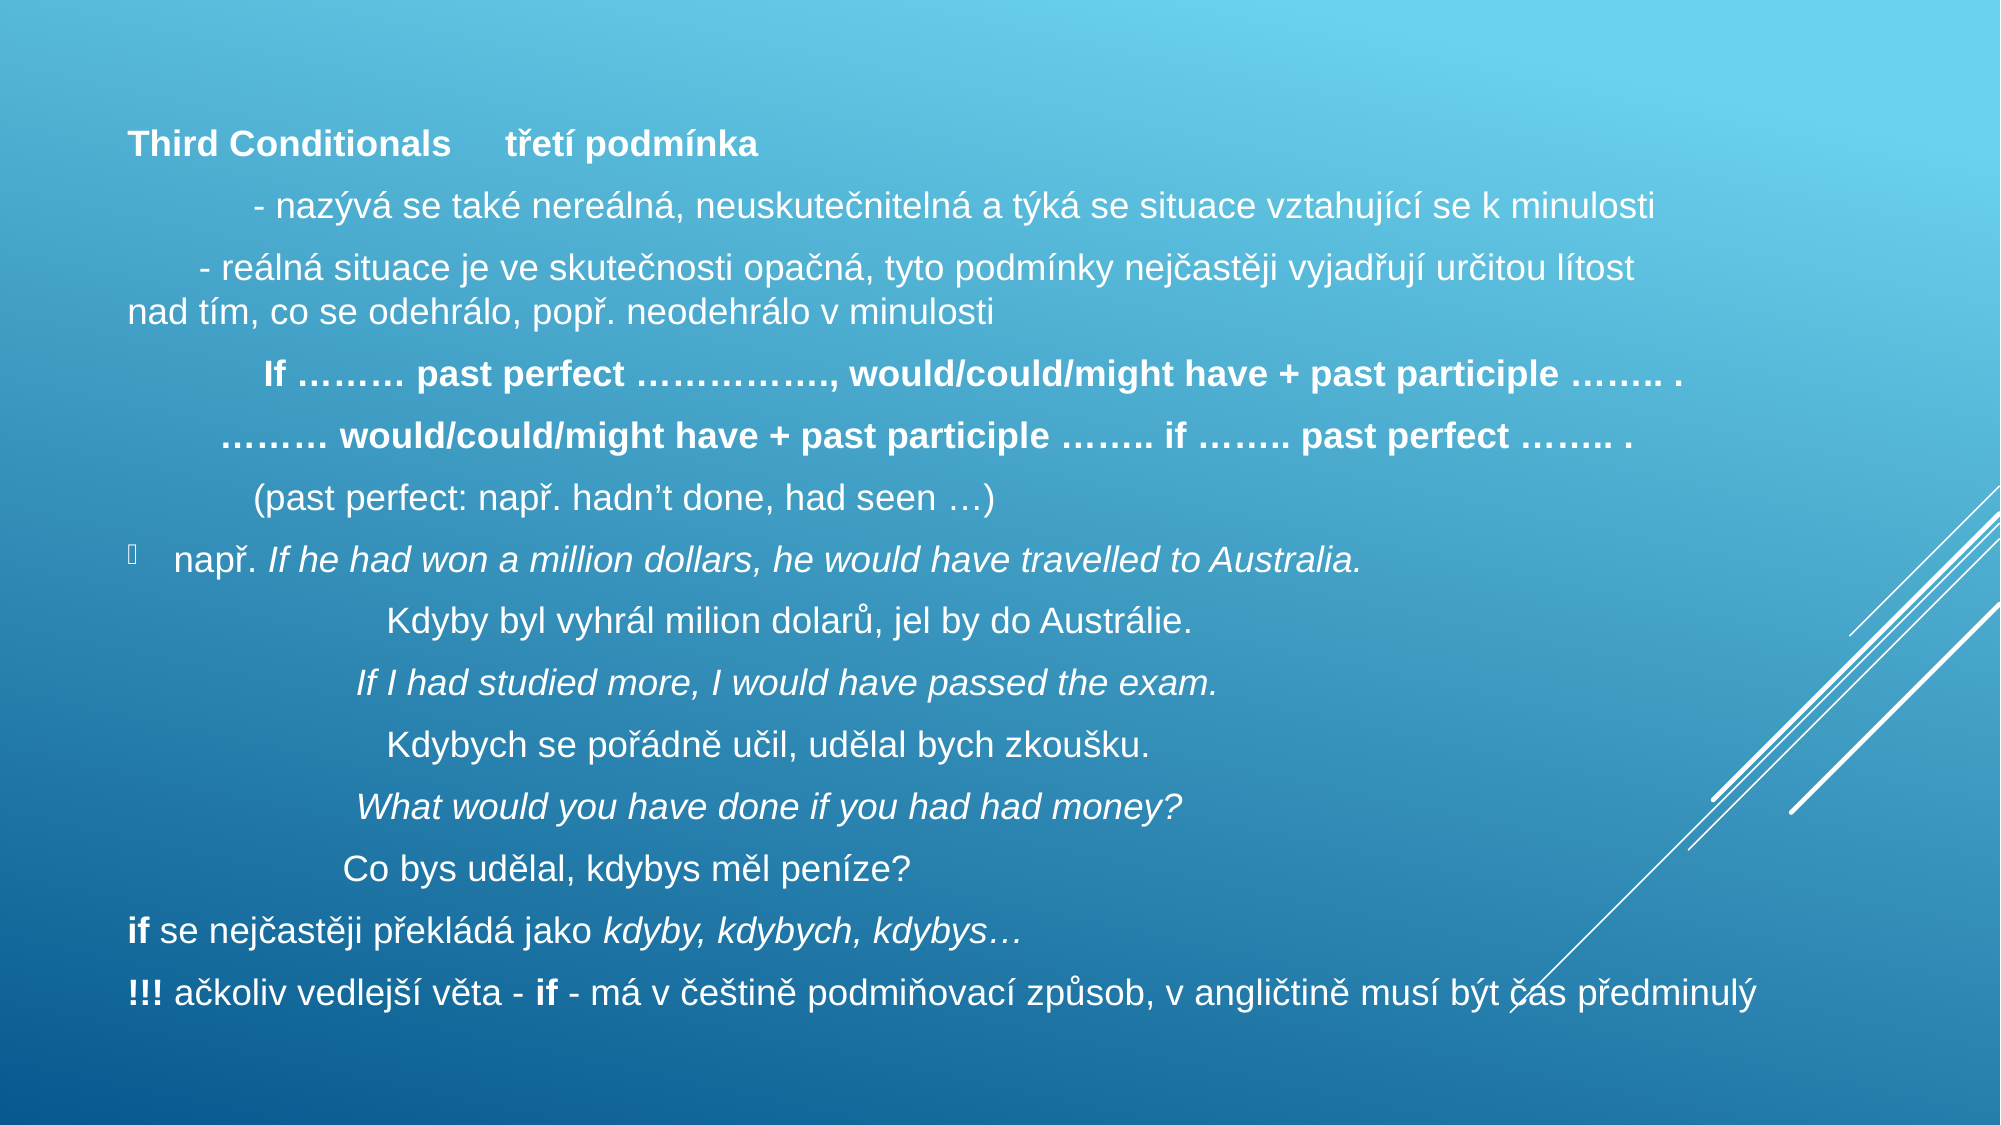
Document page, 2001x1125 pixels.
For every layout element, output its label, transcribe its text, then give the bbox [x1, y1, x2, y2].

list Third Conditionals třetí podmínka - nazývá se také nereálná, neuskutečnitelná a týká se situace vztahující se k minulosti - reálná situace je ve skutečnosti opačná, tyto podmínky nejčastěji vyjadřují určitou lítost nad tím, co se odehrálo, popř. neodehrálo v minulosti If ……… past perfect ……………., would/could/might have + past participle …….. . ……… would/could/might have + past participle …….. if …….. past perfect …….. . (past perfect: např. hadn’t done, had seen …) např. If he had won a million dollars, he would have travelled to Australia. Kdyby byl vyhrál milion dolarů, jel by do Austrálie. If I had studied more, I would have passed the exam. Kdybych se pořádně učil, udělal bych zkoušku. What would you have done if you had had money? Co bys udělal, kdybys měl peníze? if se nejčastěji překládá jako kdyby, kdybych, kdybys… !!! ačkoliv vedlejší věta - if - má v češtině podmiňovací způsob, v angličtině musí být čas předminulý [112, 112, 1809, 1029]
